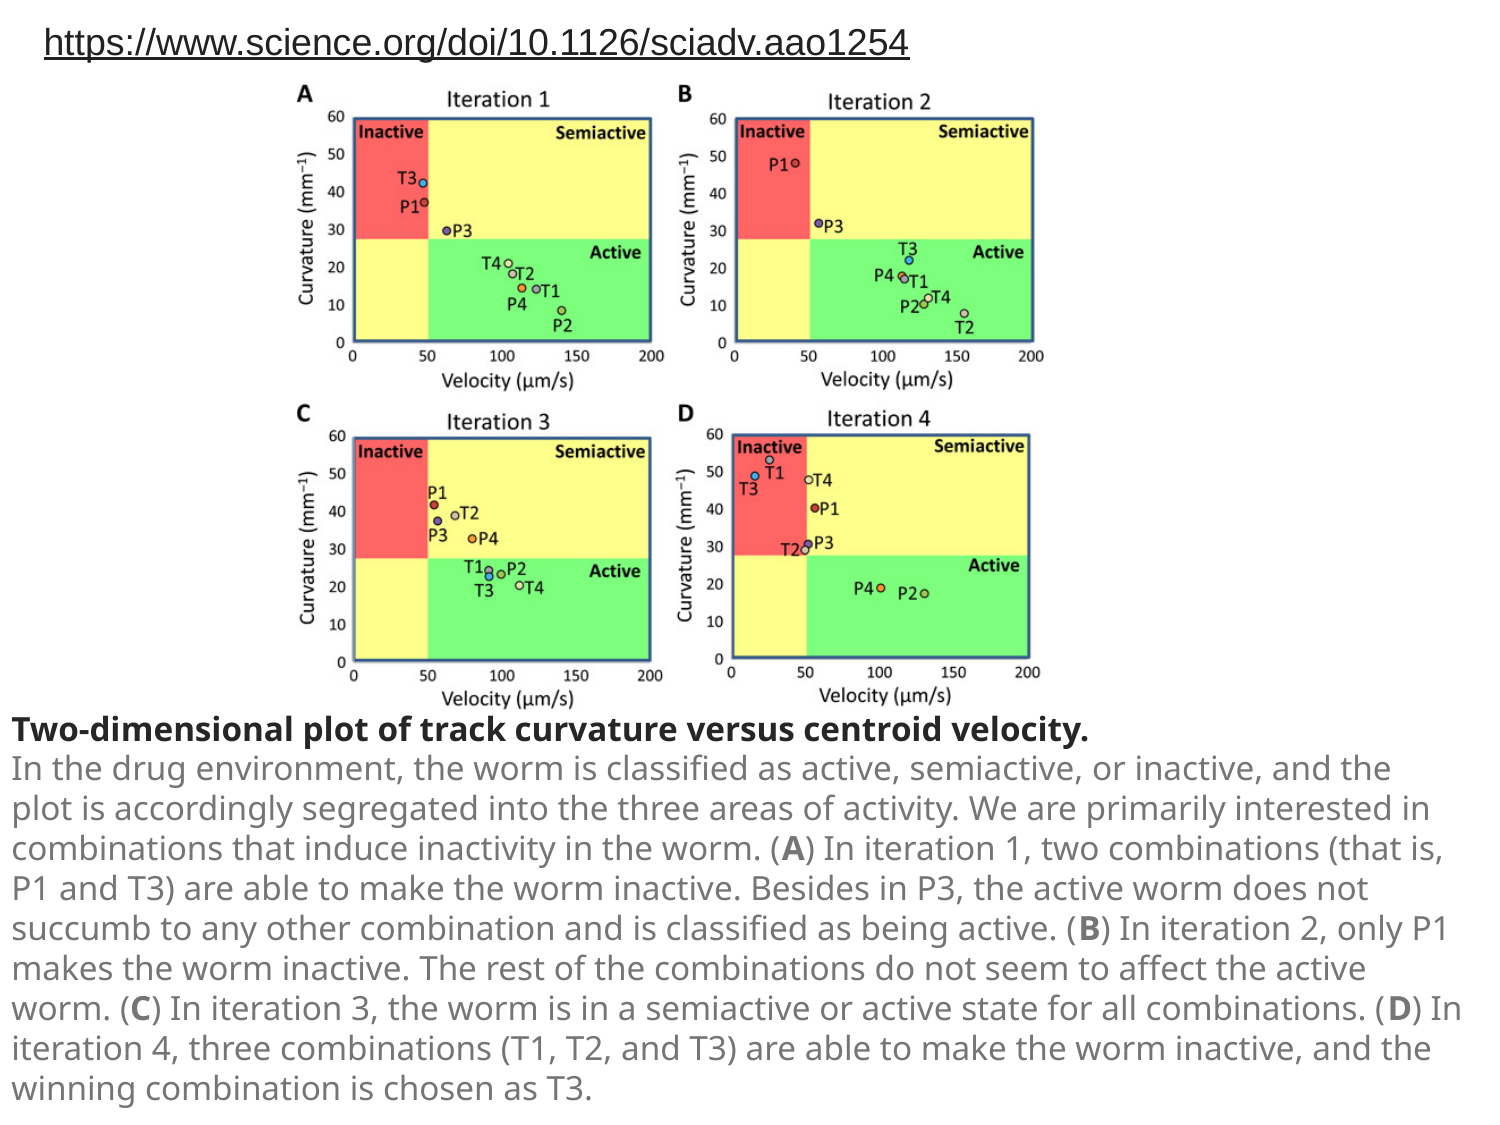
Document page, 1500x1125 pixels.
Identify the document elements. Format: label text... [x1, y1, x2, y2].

picture [296, 84, 1044, 710]
text_box Two-dimensional plot of track curvature versus centroid velocity. In the drug environment, the worm is classified as active, semiactive, or inactive, and the plot is accordingly segregated into the three areas of activity. We are primarily interested in combinations that induce inactivity in the worm. (A) In iteration 1, two combinations (that is, P1 and T3) are able to make the worm inactive. Besides in P3, the active worm does not succumb to any other combination and is classified as being active. (B) In iteration 2, only P1 makes the worm inactive. The rest of the combinations do not seem to affect the active worm. (C) In iteration 3, the worm is in a semiactive or active state for all combinations. (D) In iteration 4, three combinations (T1, T2, and T3) are able to make the worm inactive, and the winning combination is chosen as T3. [0, 700, 1479, 1115]
text_box https://www.science.org/doi/10.1126/sciadv.aao1254 [28, 10, 1446, 85]
